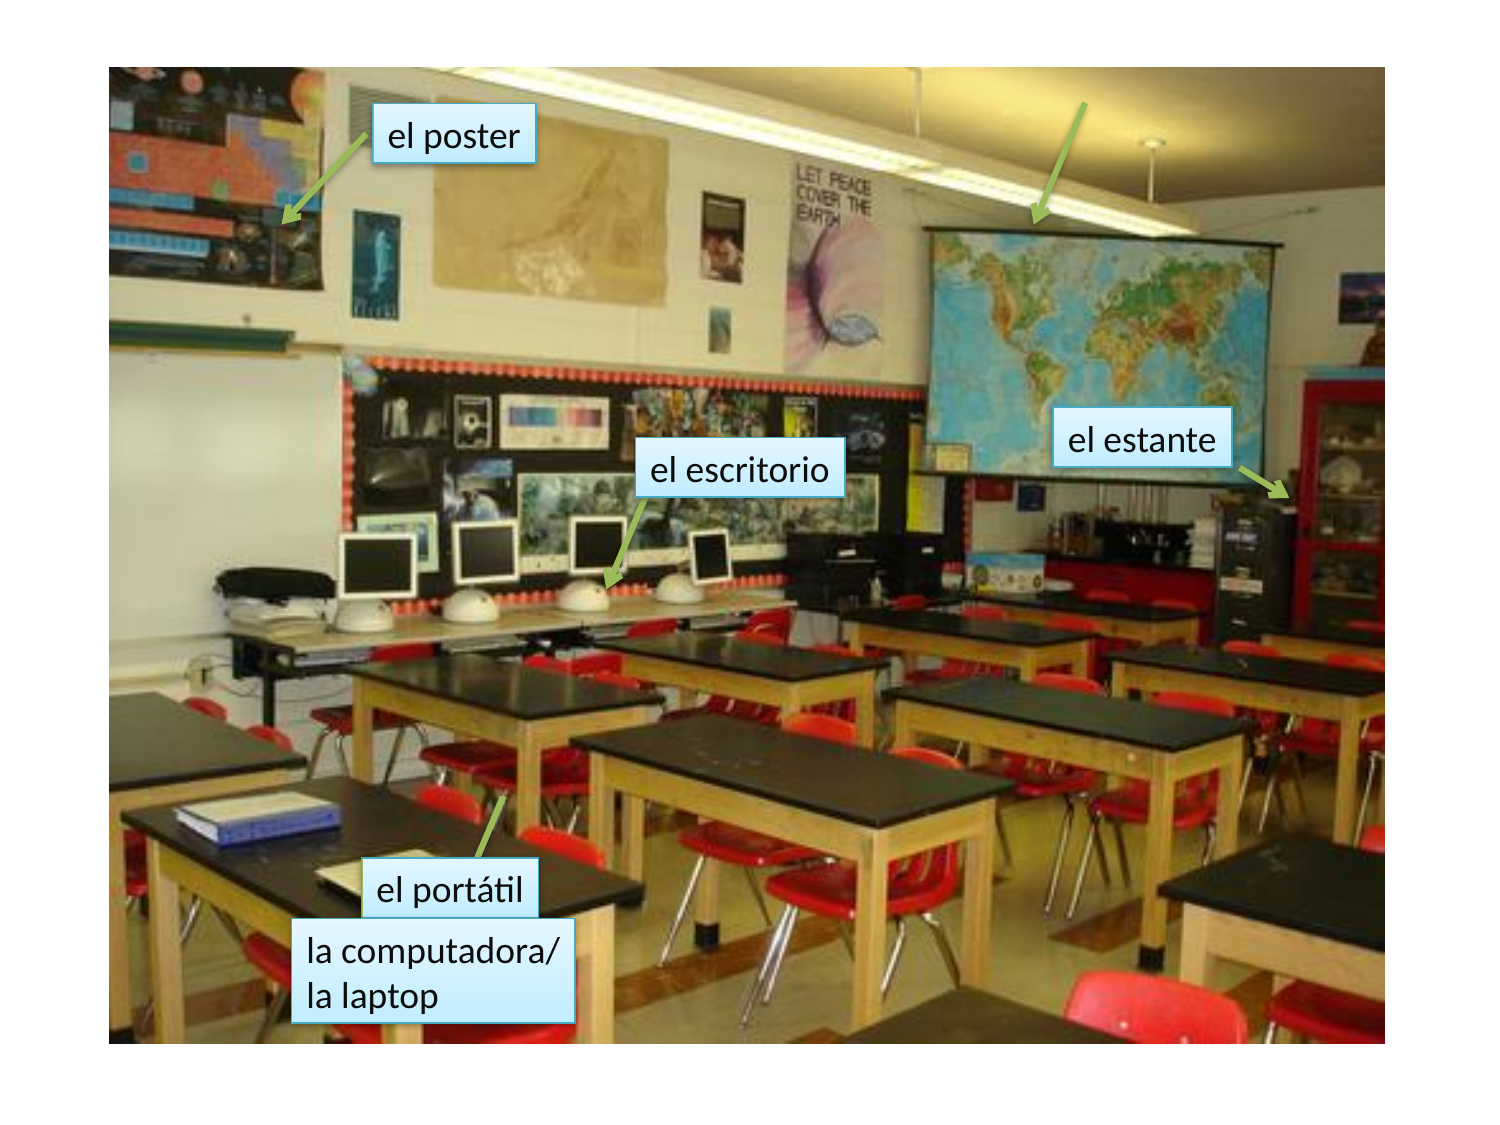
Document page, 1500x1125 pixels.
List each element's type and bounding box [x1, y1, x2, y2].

text_box [278, 136, 370, 222]
text_box [998, 137, 1121, 190]
text_box [1239, 467, 1290, 499]
text_box [570, 502, 694, 555]
text_box [416, 831, 539, 884]
picture [108, 67, 1385, 1044]
